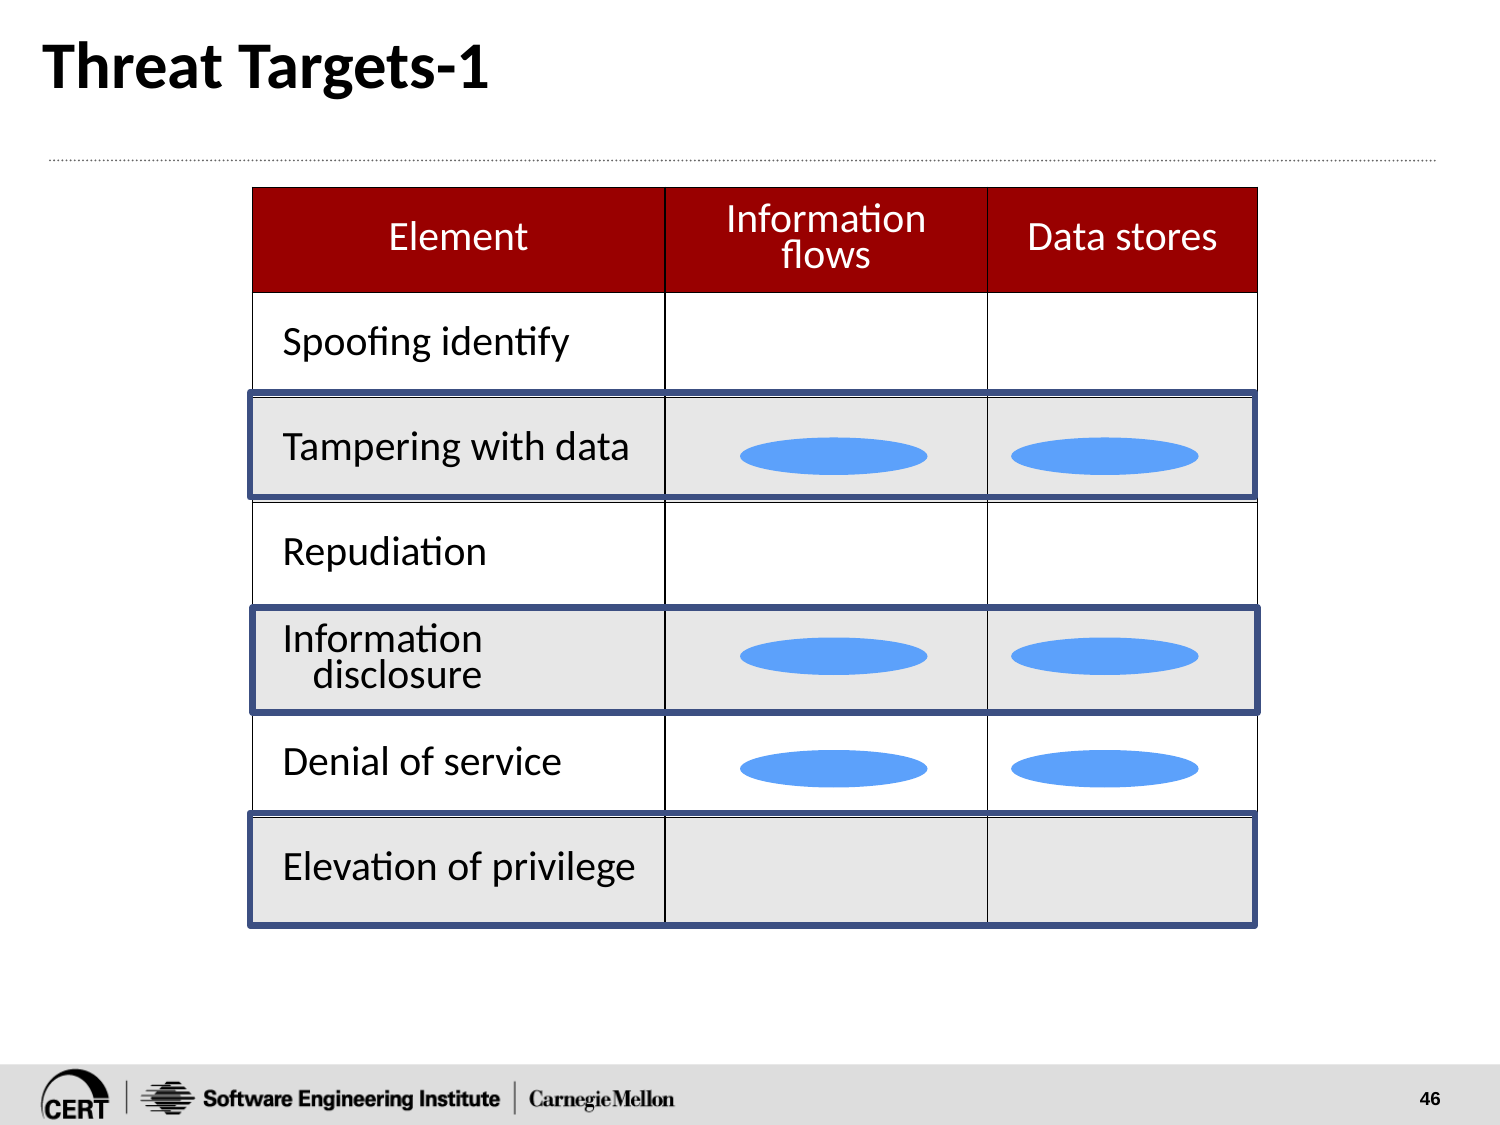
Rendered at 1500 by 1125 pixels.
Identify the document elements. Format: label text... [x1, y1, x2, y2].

table_cell Spoofing identify [253, 293, 664, 392]
picture [24, 1065, 688, 1125]
table_header Element [253, 188, 664, 292]
text_box [252, 607, 1258, 713]
table_cell Denial of service [253, 713, 664, 813]
table_cell [666, 293, 987, 392]
table_header Data stores [988, 188, 1257, 292]
title Threat Targets-1 [42, 37, 1434, 155]
table_cell [988, 503, 1257, 607]
table_cell Repudiation [253, 503, 664, 607]
text_box [249, 813, 1255, 926]
table_header Information flows [666, 188, 987, 292]
table_cell [666, 498, 987, 502]
table_cell [988, 293, 1257, 397]
table_cell [988, 398, 1257, 502]
table_cell [666, 503, 987, 607]
text_box [249, 392, 1255, 498]
text_box [1011, 750, 1199, 788]
table_cell Tampering with data [253, 498, 664, 502]
table_cell [988, 713, 1257, 817]
text_box [740, 750, 928, 788]
table_cell [666, 713, 987, 813]
